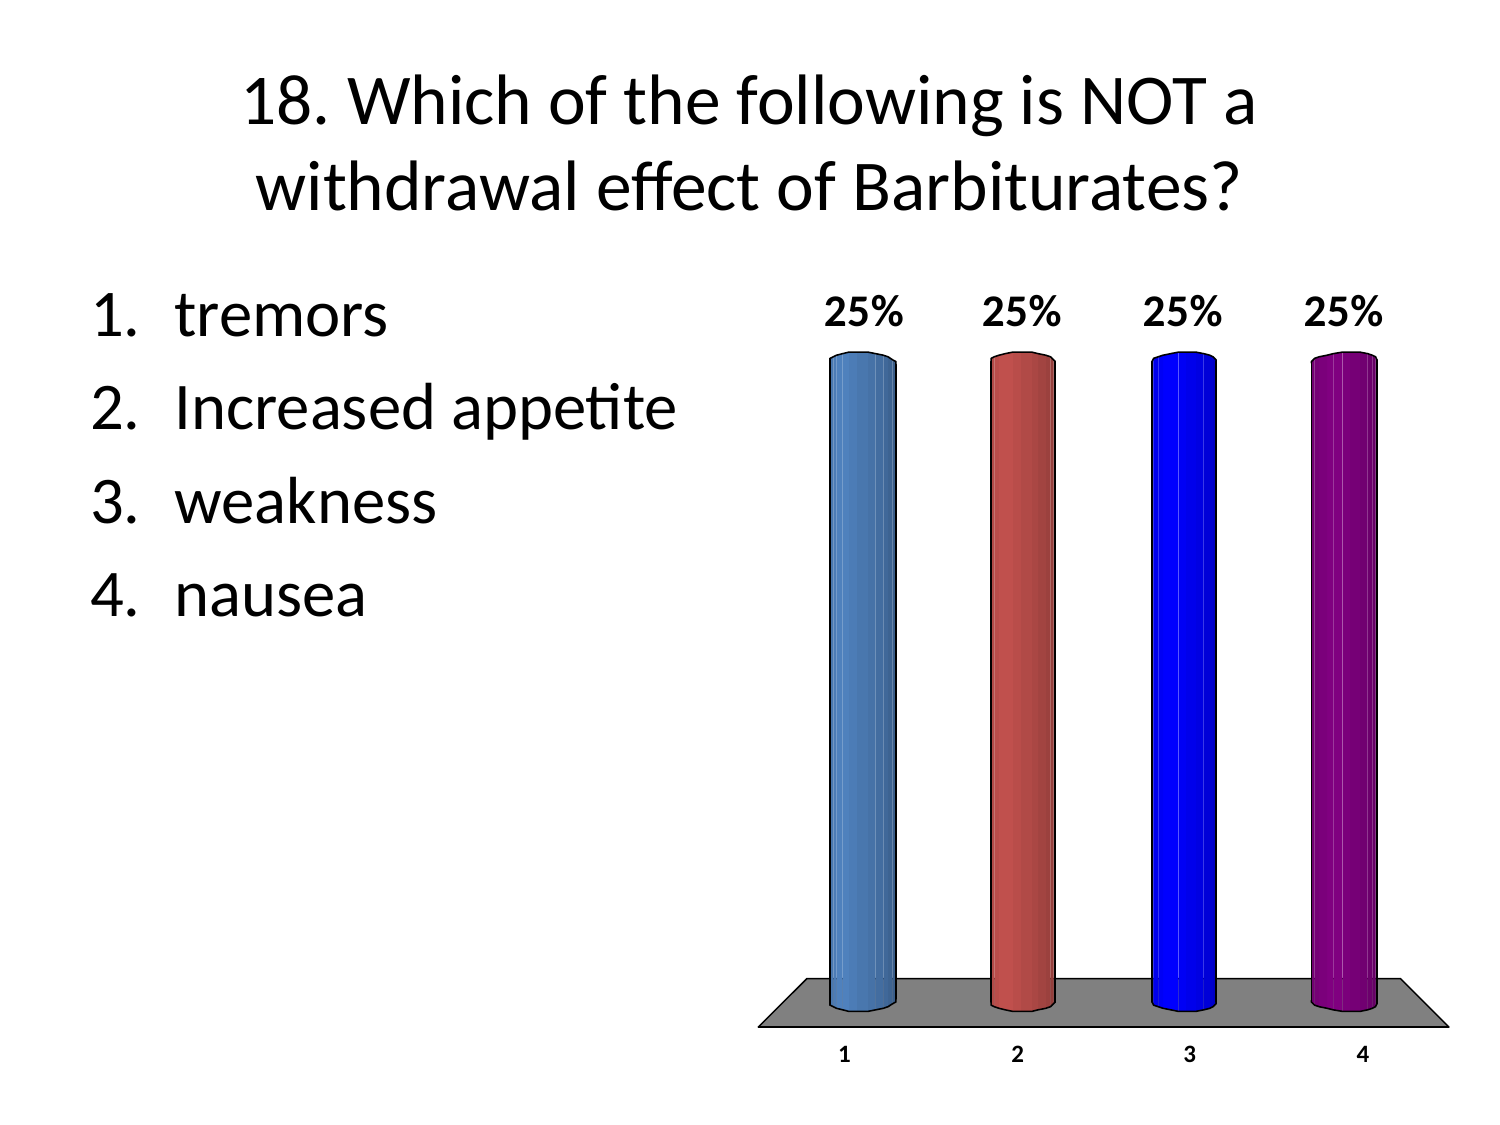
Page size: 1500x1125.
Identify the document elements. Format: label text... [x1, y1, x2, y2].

list tremors Increased appetite weakness nausea [75, 262, 750, 1005]
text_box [739, 270, 1490, 1115]
title 18. Which of the following is NOT a withdrawal effect of Barbiturates? [75, 45, 1425, 233]
